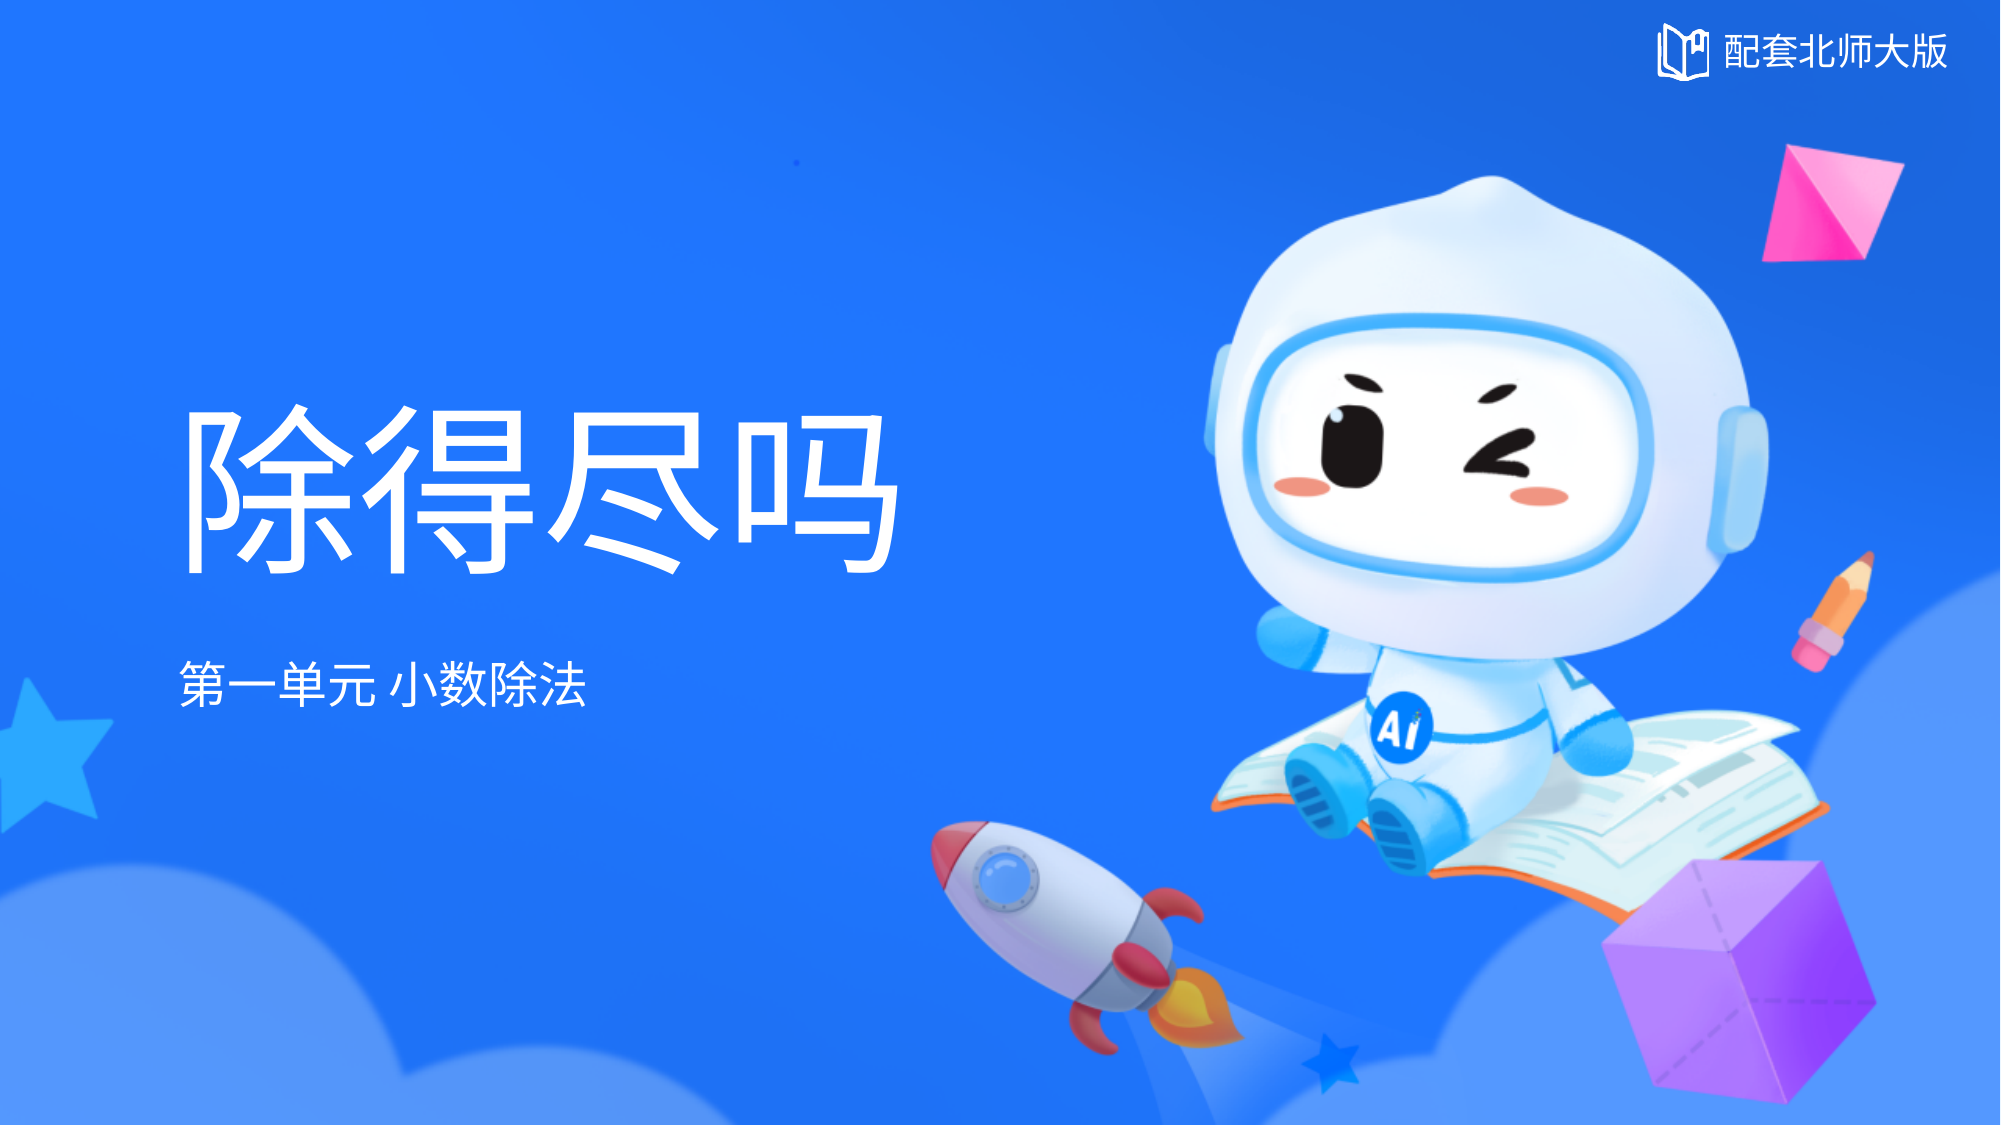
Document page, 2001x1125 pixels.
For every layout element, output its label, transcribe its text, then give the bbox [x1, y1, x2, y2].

text_box 第一单元 小数除法 [162, 646, 919, 721]
text_box 除得尽吗 [160, 368, 1246, 604]
picture [0, 0, 2001, 1125]
